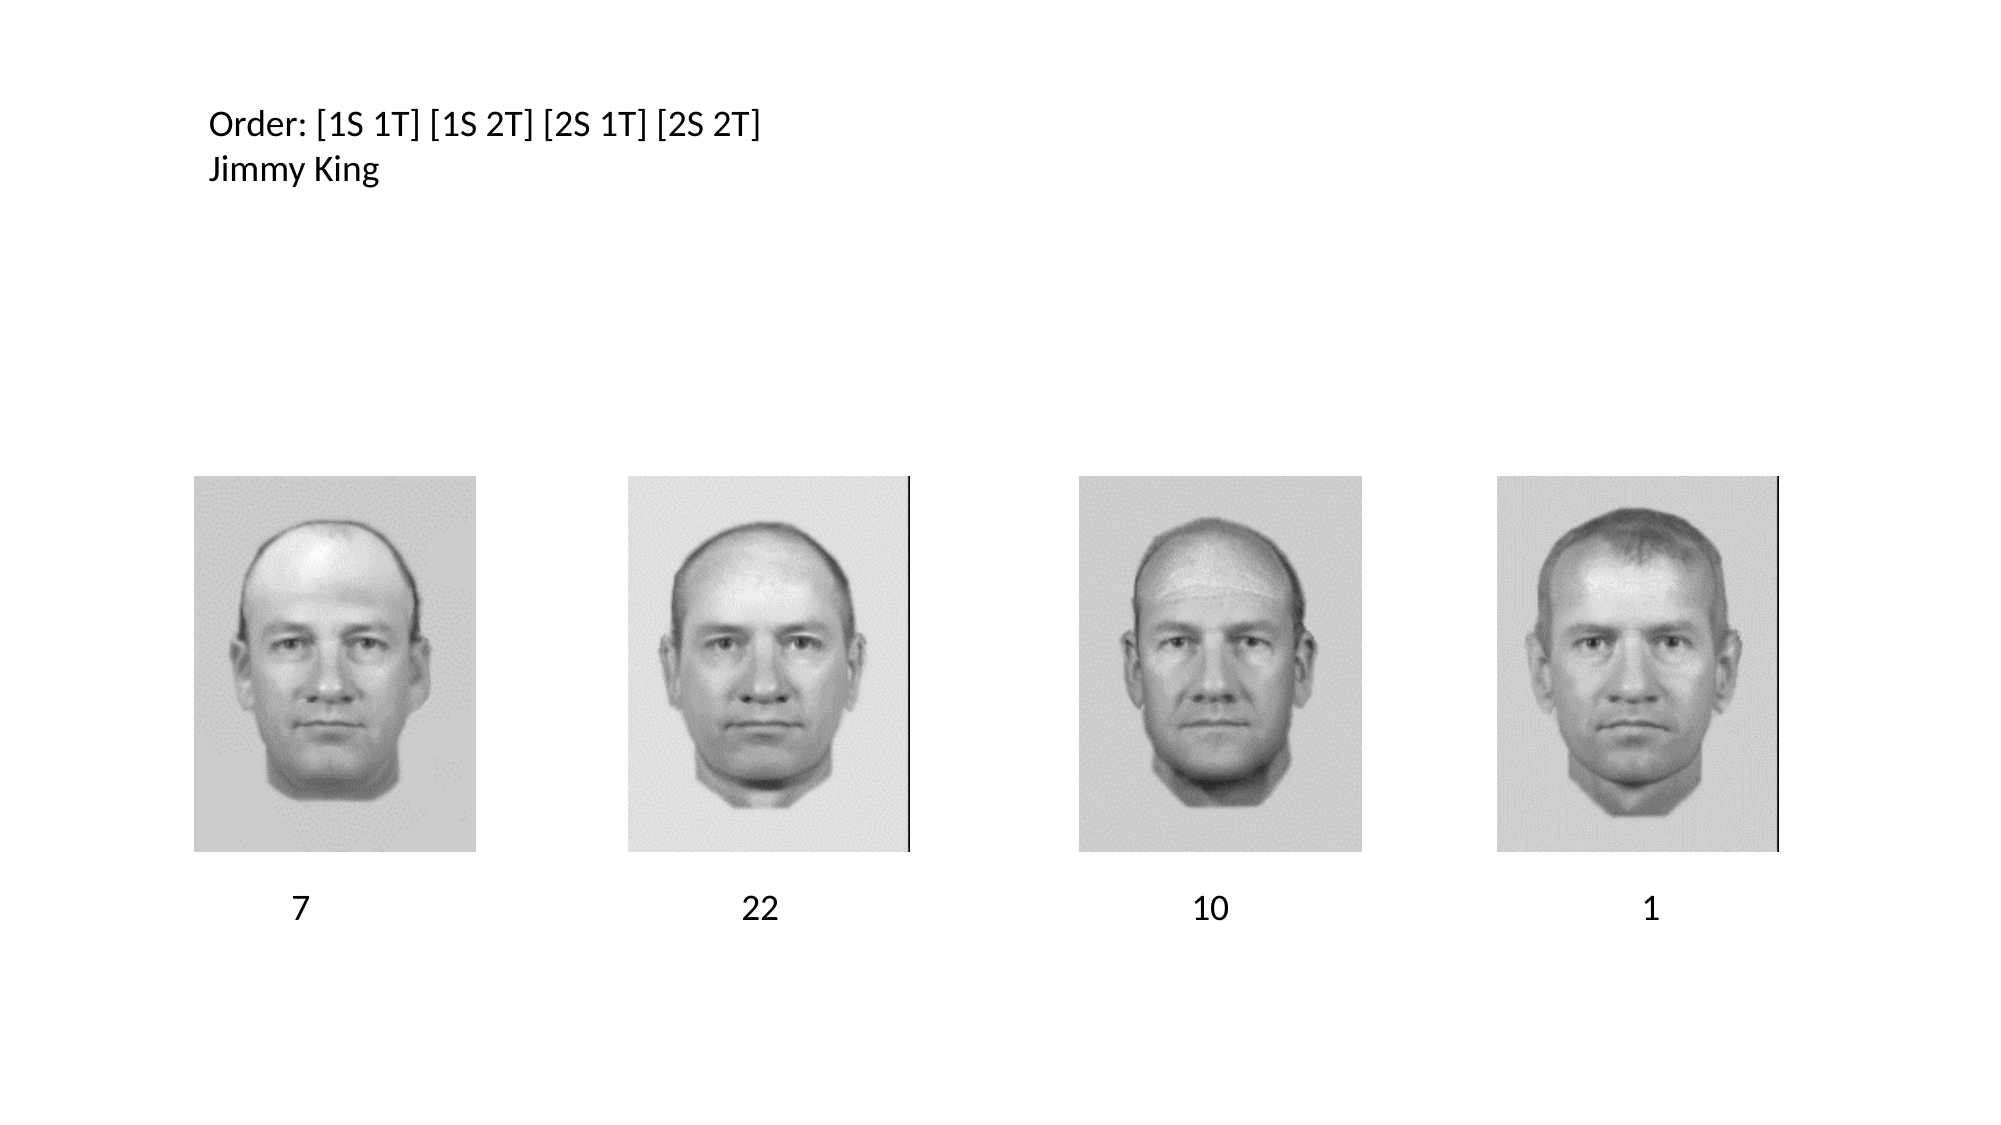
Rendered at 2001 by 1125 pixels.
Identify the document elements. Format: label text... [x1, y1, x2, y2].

picture [628, 476, 910, 852]
text_box Order: [1S 1T] [1S 2T] [2S 1T] [2S 2T] Jimmy King [194, 91, 1195, 197]
picture [1079, 476, 1362, 852]
picture [194, 476, 476, 852]
text_box 7 22 10 1 [276, 875, 1686, 935]
picture [1497, 476, 1779, 852]
